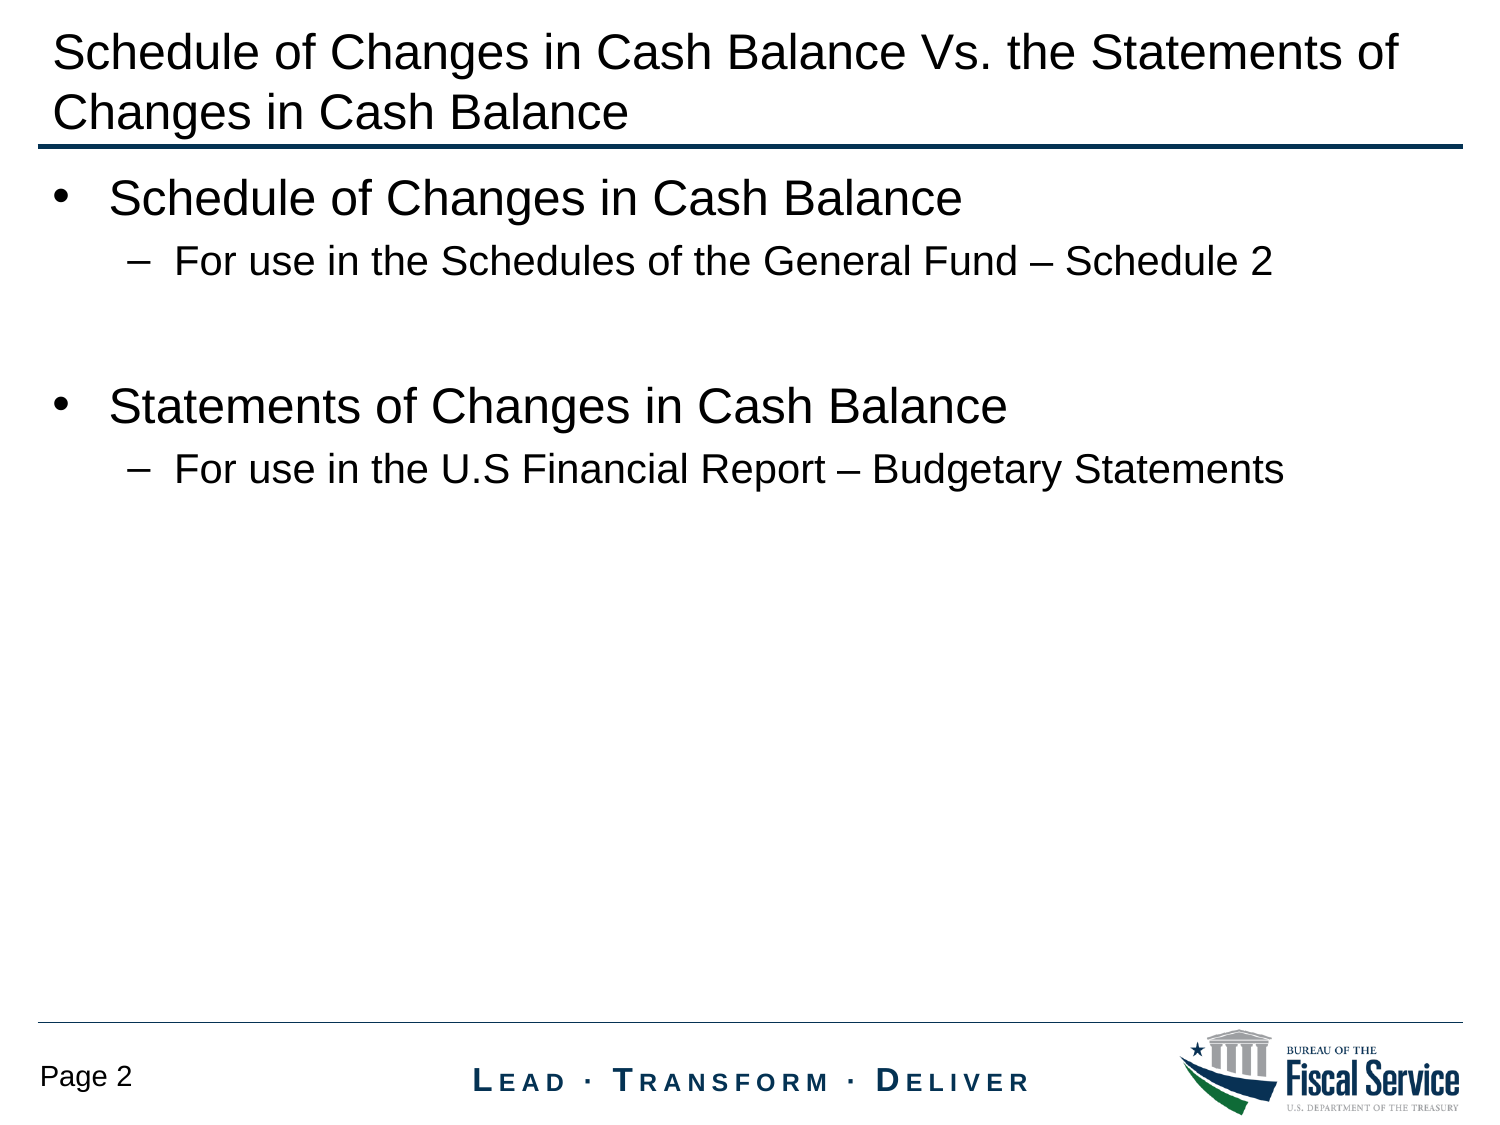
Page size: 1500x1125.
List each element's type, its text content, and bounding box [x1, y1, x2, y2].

list Schedule of Changes in Cash Balance Vs. the Statements of Changes in Cash Balance [37, 12, 1463, 150]
picture [1175, 1026, 1463, 1118]
list Schedule of Changes in Cash Balance For use in the Schedules of the General Fund – Schedule 2 Statements of Changes in Cash Balance For use in the U.S Financial Report – Budgetary Statements [37, 158, 1463, 1013]
